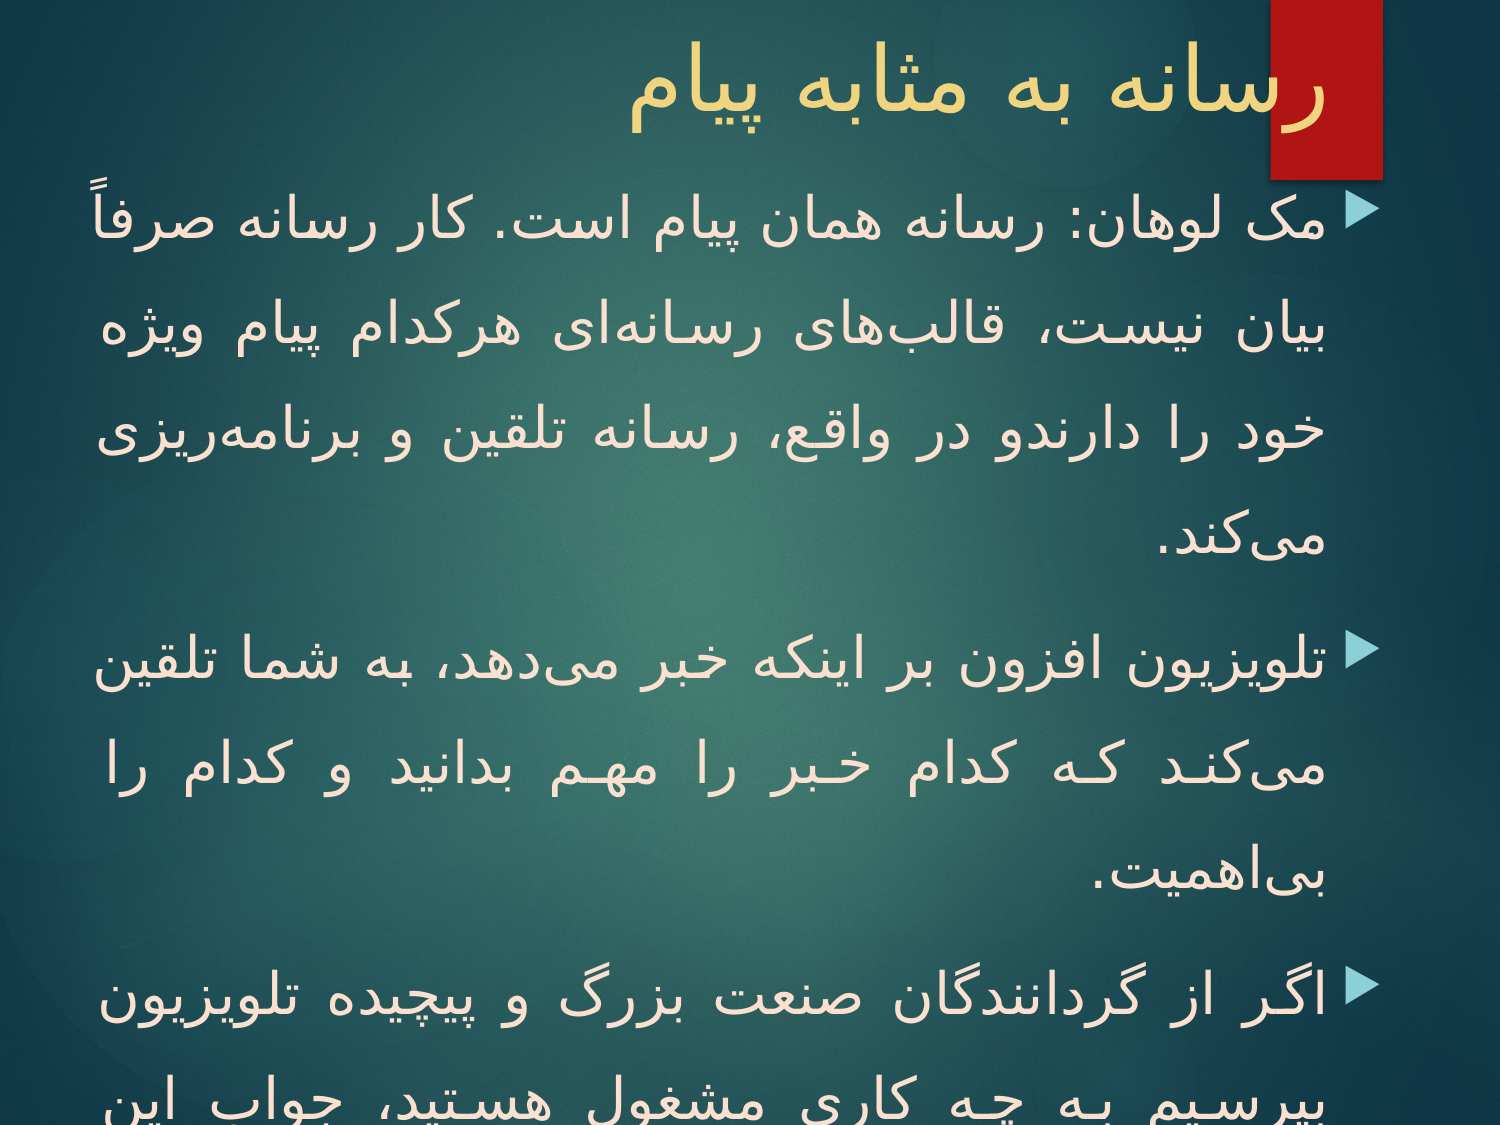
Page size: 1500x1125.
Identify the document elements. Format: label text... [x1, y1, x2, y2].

title رسانه به مثابه پیام [399, 12, 1500, 188]
list مک لوهان: رسانه همان پیام است. کار رسانه صرفاً بیان نیست، قالب‌های رسانه‌ای هرکدام پیام ویژه خود را دارندو در واقع، رسانه تلقین و برنامه‌ریزی می‌کند. تلویزیون افزون بر اینکه خبر می‌دهد، به شما تلقین می‌کند که کدام خبر را مهم بدانید و کدام را بی‌اهمیت. اگر از گردانندگان صنعت بزرگ و پیچیده تلویزیون بپرسیم به چه کاری مشغول هستید، جواب این خواهد بود که کار ما برنامه‌ریزی مجدد زندگی حسی مردم است. ما در صدد هستیم دید مردم از جهان و تجارب آنها را عوض کنیم. [75, 137, 1400, 900]
